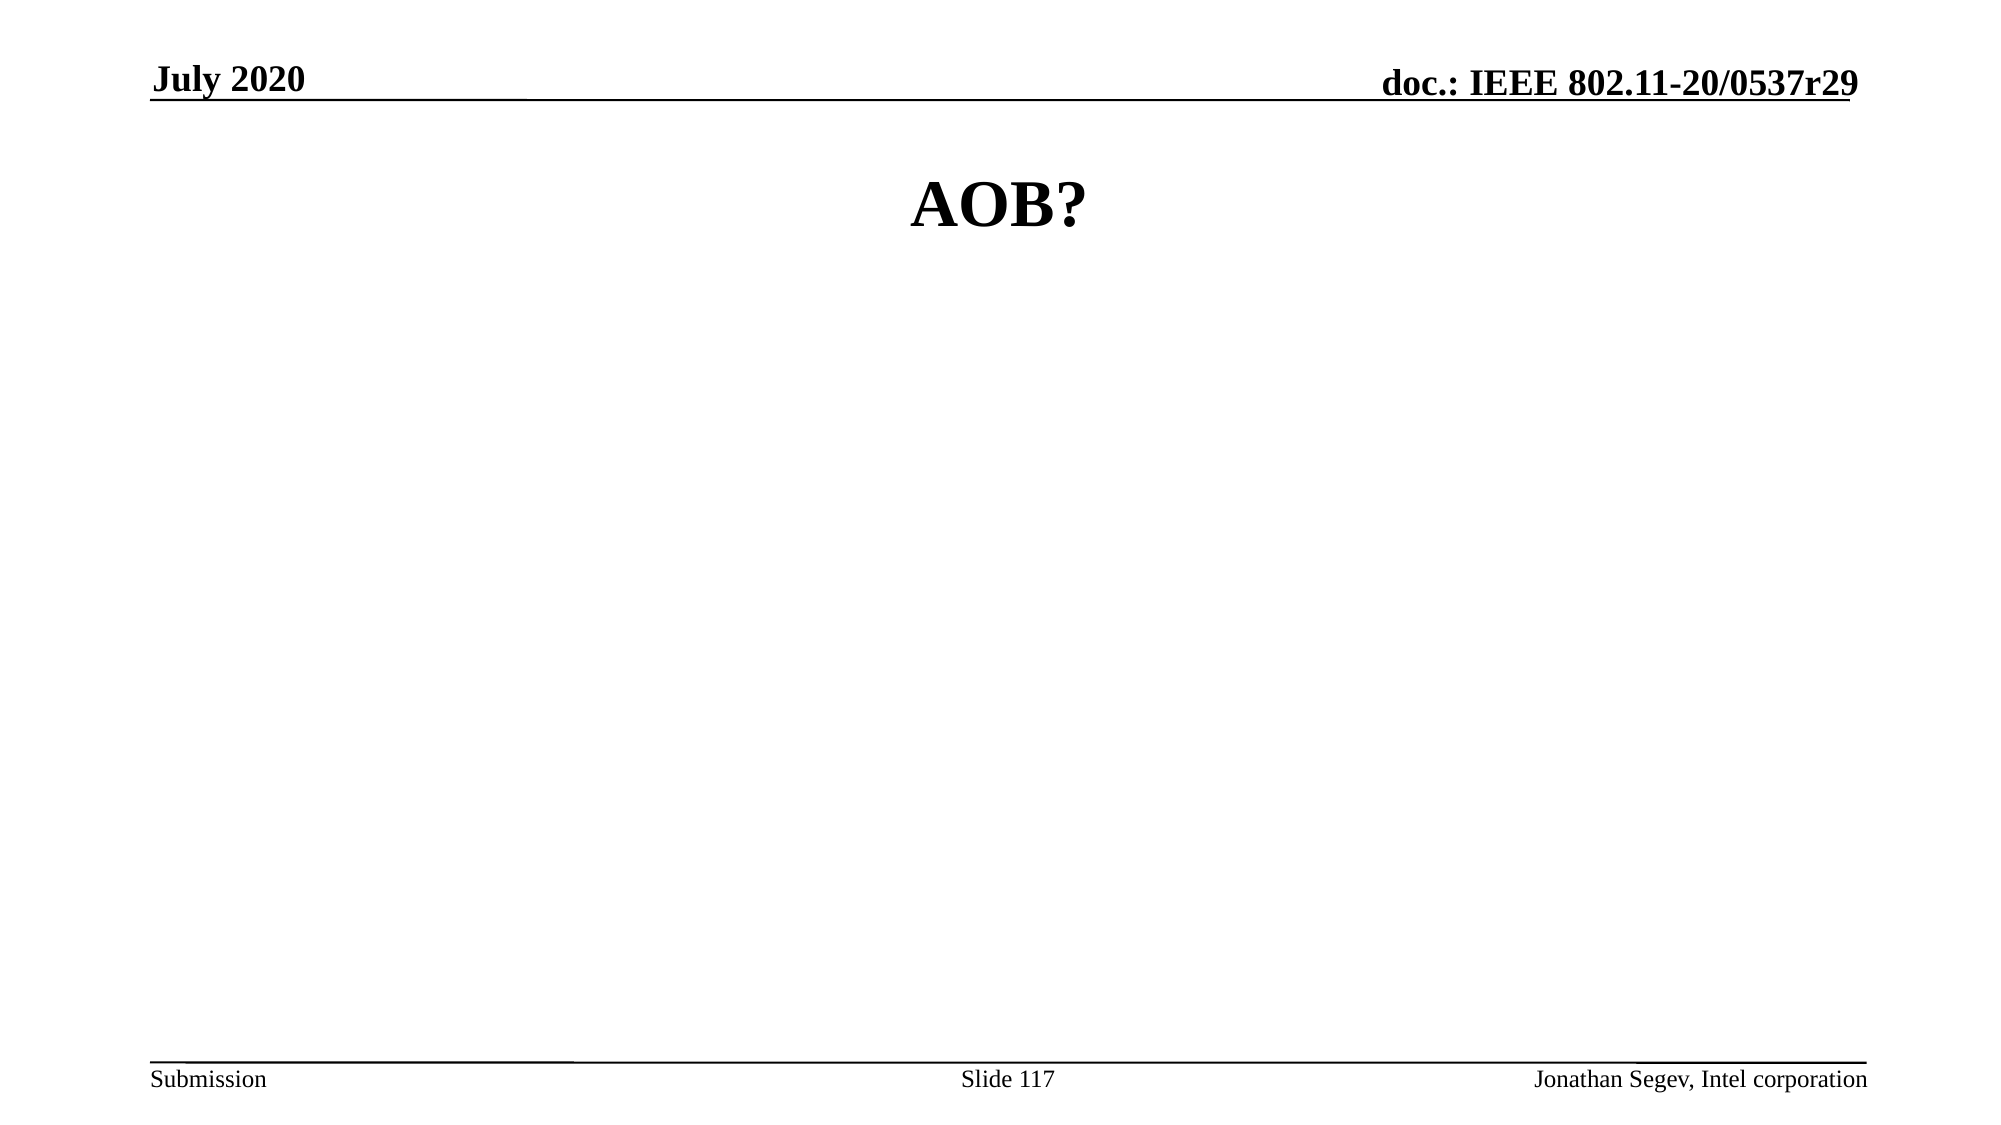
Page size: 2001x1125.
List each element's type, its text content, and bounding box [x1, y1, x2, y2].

footer Jonathan Segev, Intel corporation [1171, 1061, 1869, 1093]
title AOB? [149, 112, 1850, 288]
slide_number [152, 54, 563, 100]
slide_number Slide 117 [950, 1061, 1067, 1123]
